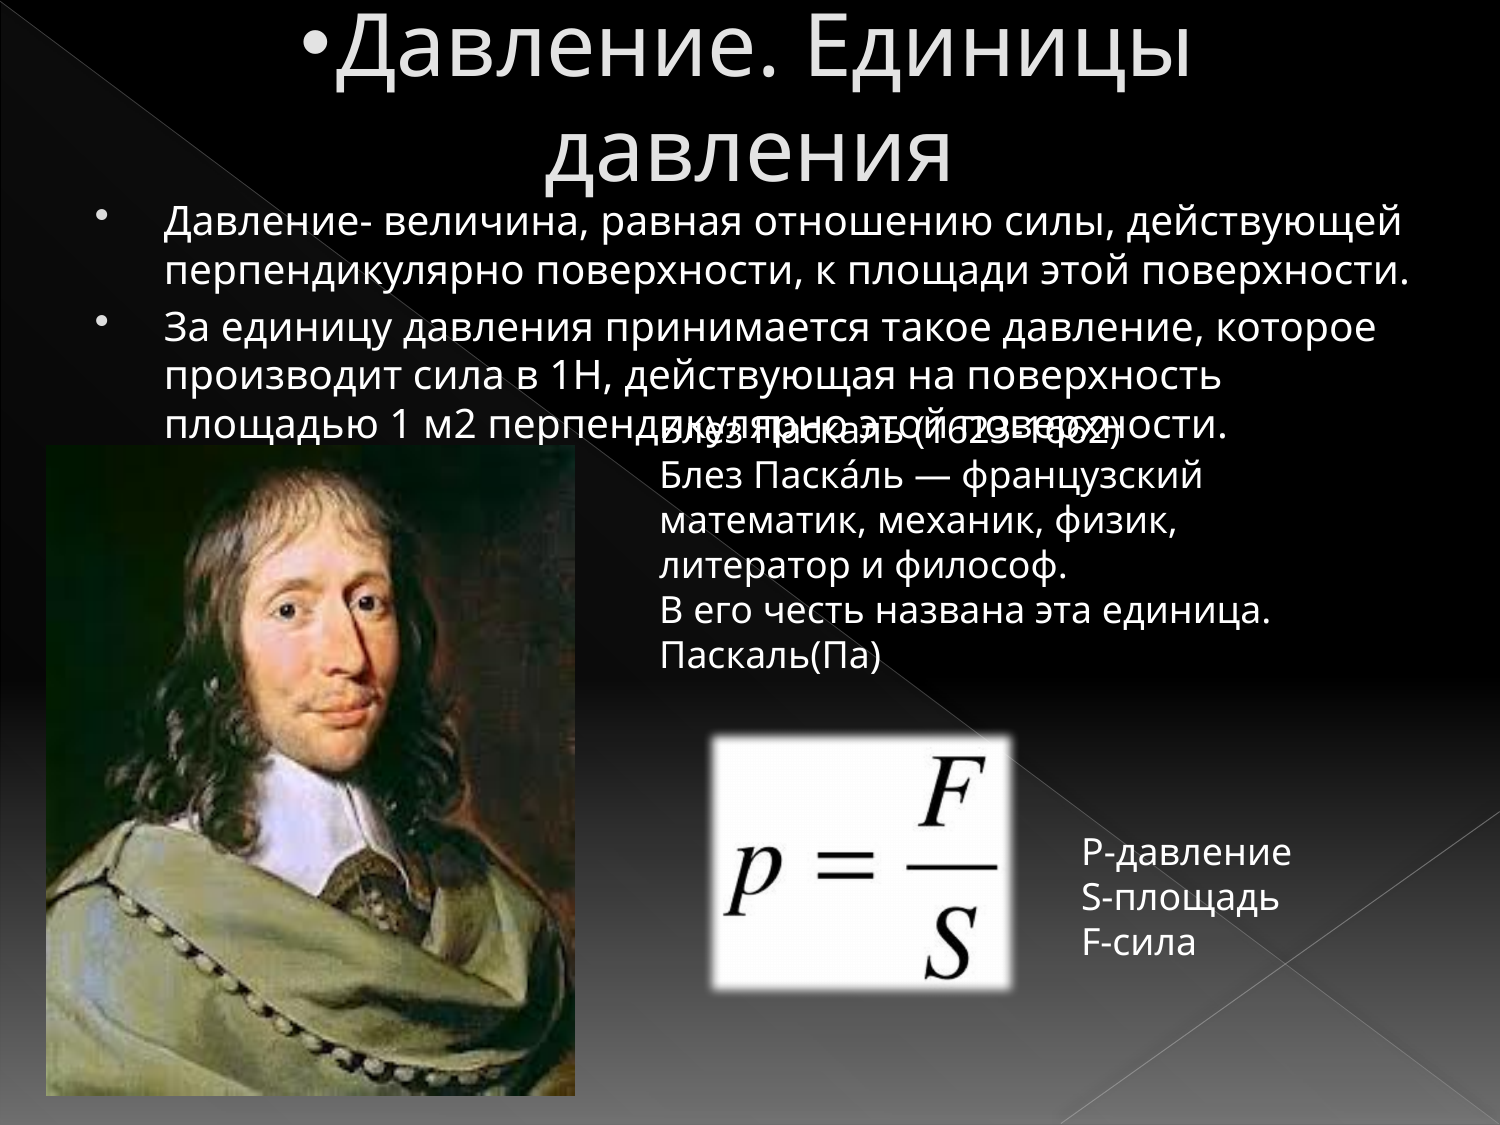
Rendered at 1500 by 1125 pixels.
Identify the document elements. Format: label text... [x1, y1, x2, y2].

list Давление- величина, равная отношению силы, действующей перпендикулярно поверхности, к площади этой поверхности. За единицу давления принимается такое давление, которое производит сила в 1Н, действующая на поверхность площадью 1 м2 перпендикулярно этой поверхности. [70, 187, 1430, 469]
text_box Блез Паскаль (1623-1662) Блез Паска́ль — французский математик, механик, физик, литератор и философ. В его честь названа эта единица. Паскаль(Па) [644, 398, 1383, 729]
picture [702, 726, 1021, 1000]
text_box P-давление S-площадь F-сила [1066, 820, 1430, 970]
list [46, 445, 576, 1096]
title Давление. Единицы давления [75, 0, 1425, 187]
